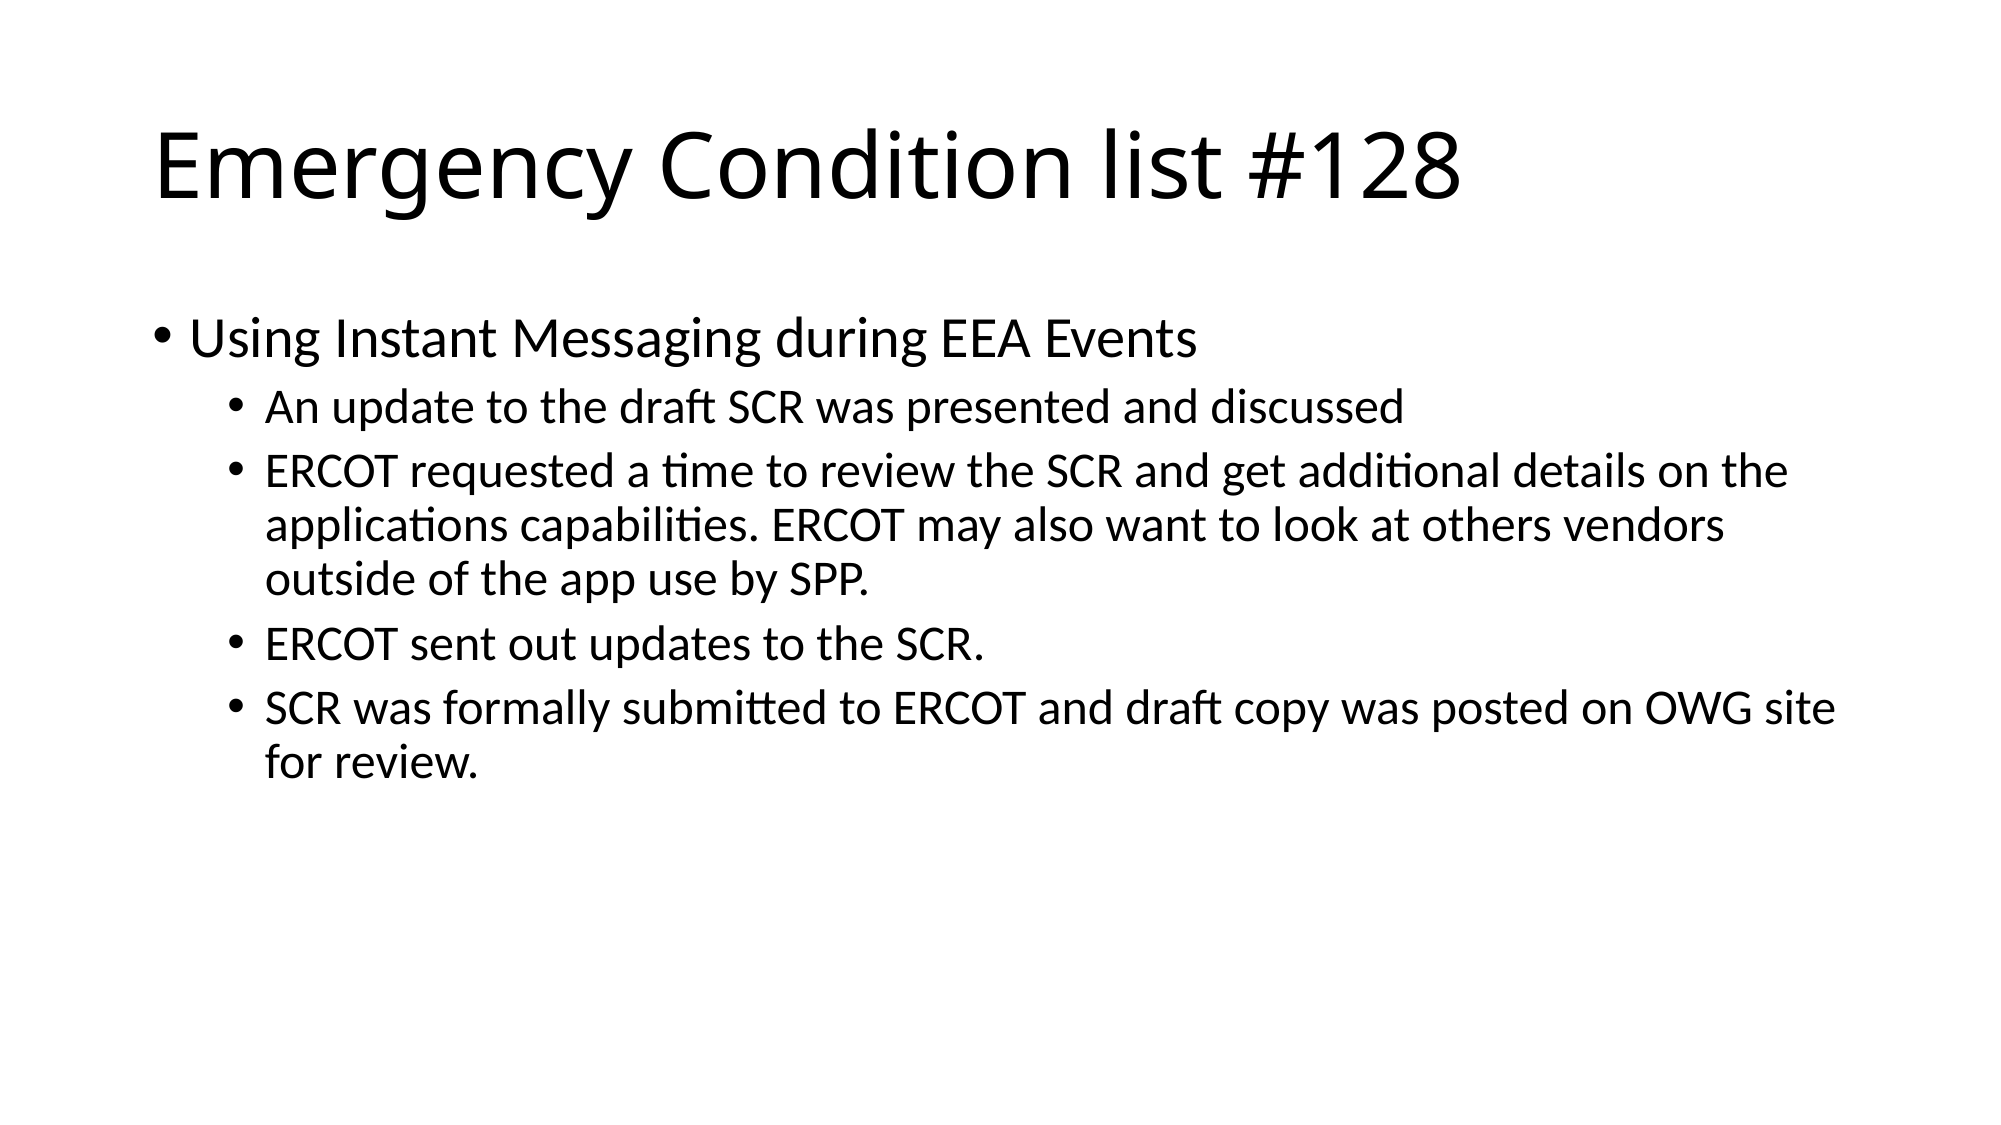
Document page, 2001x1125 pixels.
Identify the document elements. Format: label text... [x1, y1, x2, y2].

title Emergency Condition list #128 [137, 59, 1863, 278]
list Using Instant Messaging during EEA Events An update to the draft SCR was presented and discussed ERCOT requested a time to review the SCR and get additional details on the applications capabilities. ERCOT may also want to look at others vendors outside of the app use by SPP. ERCOT sent out updates to the SCR. SCR was formally submitted to ERCOT and draft copy was posted on OWG site for review. [137, 299, 1863, 1014]
